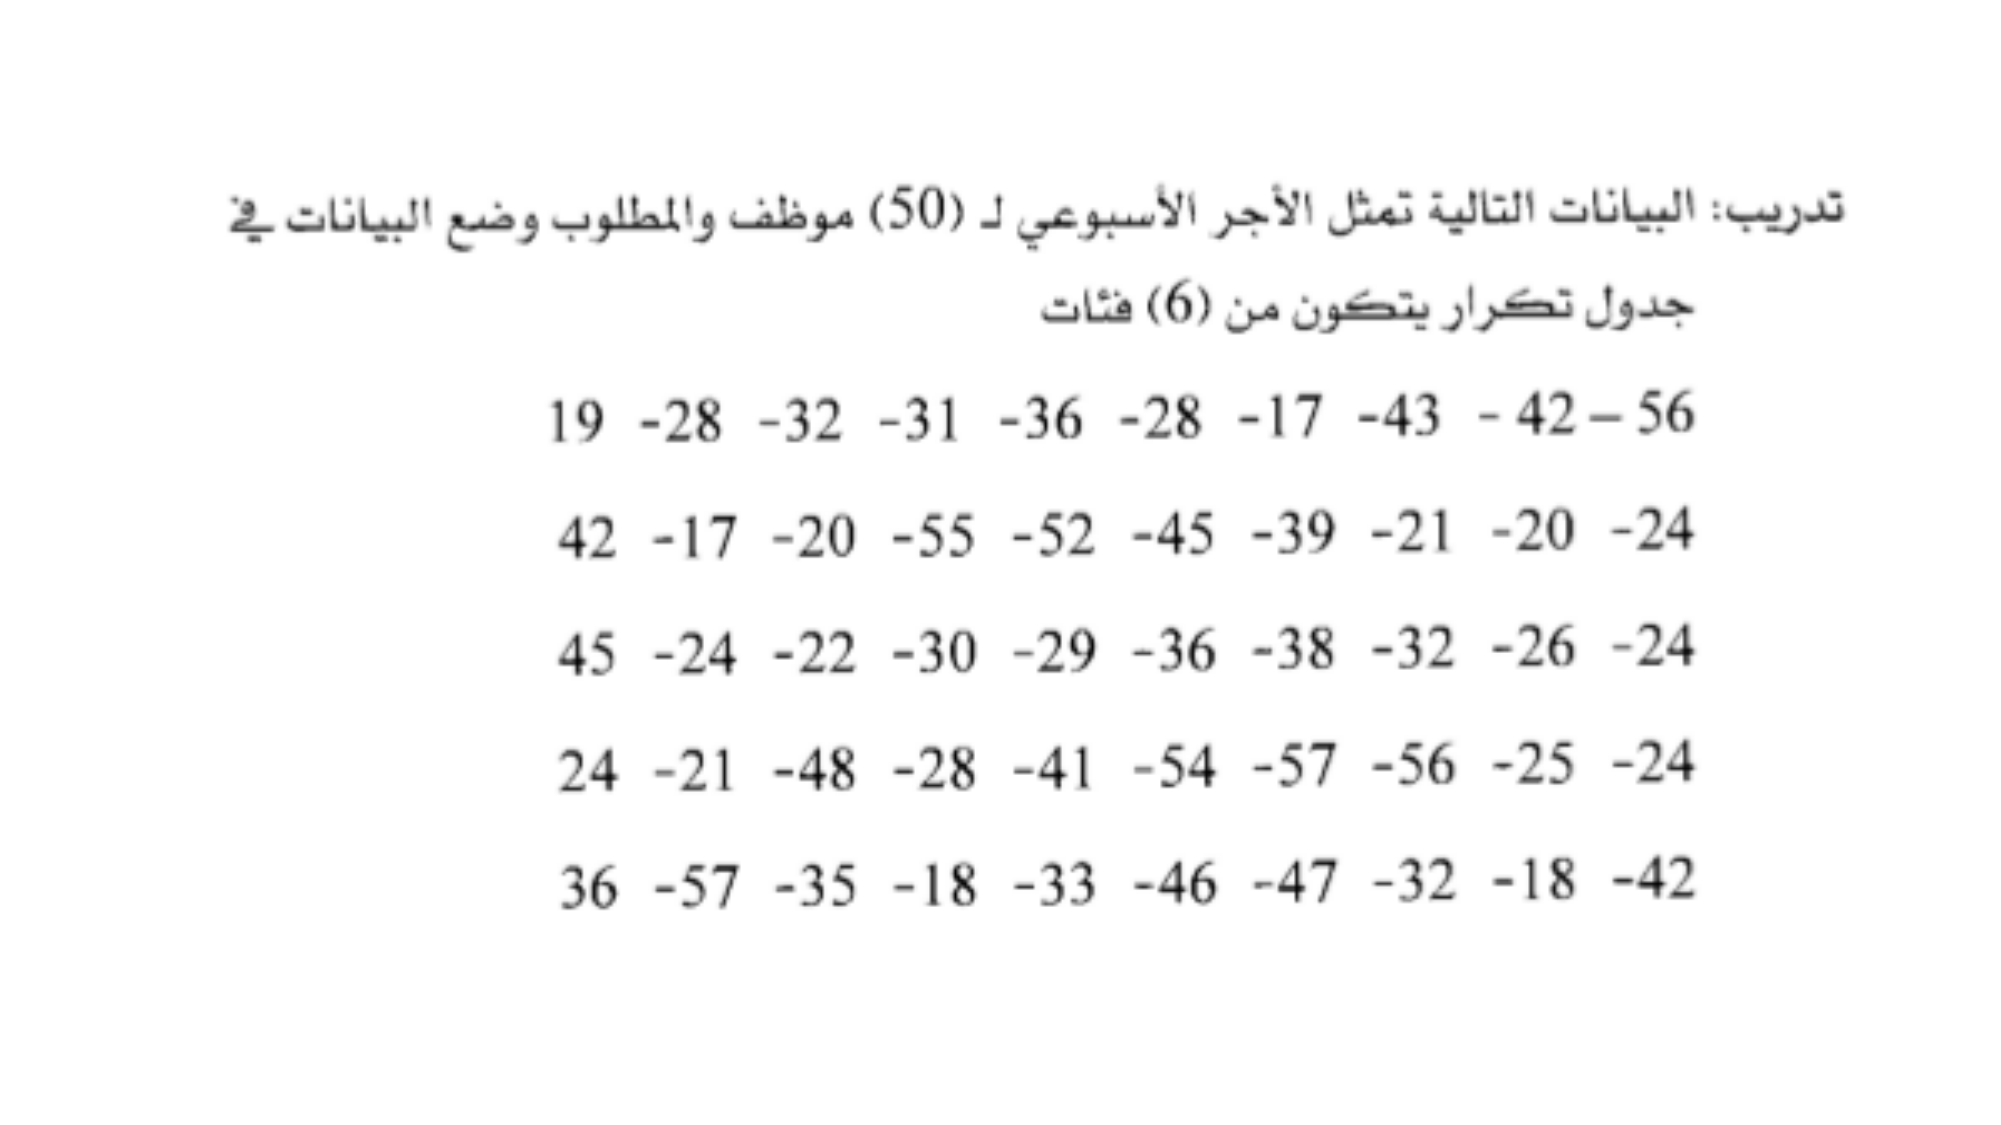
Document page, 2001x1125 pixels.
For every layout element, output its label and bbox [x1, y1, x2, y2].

picture [162, 96, 1856, 926]
